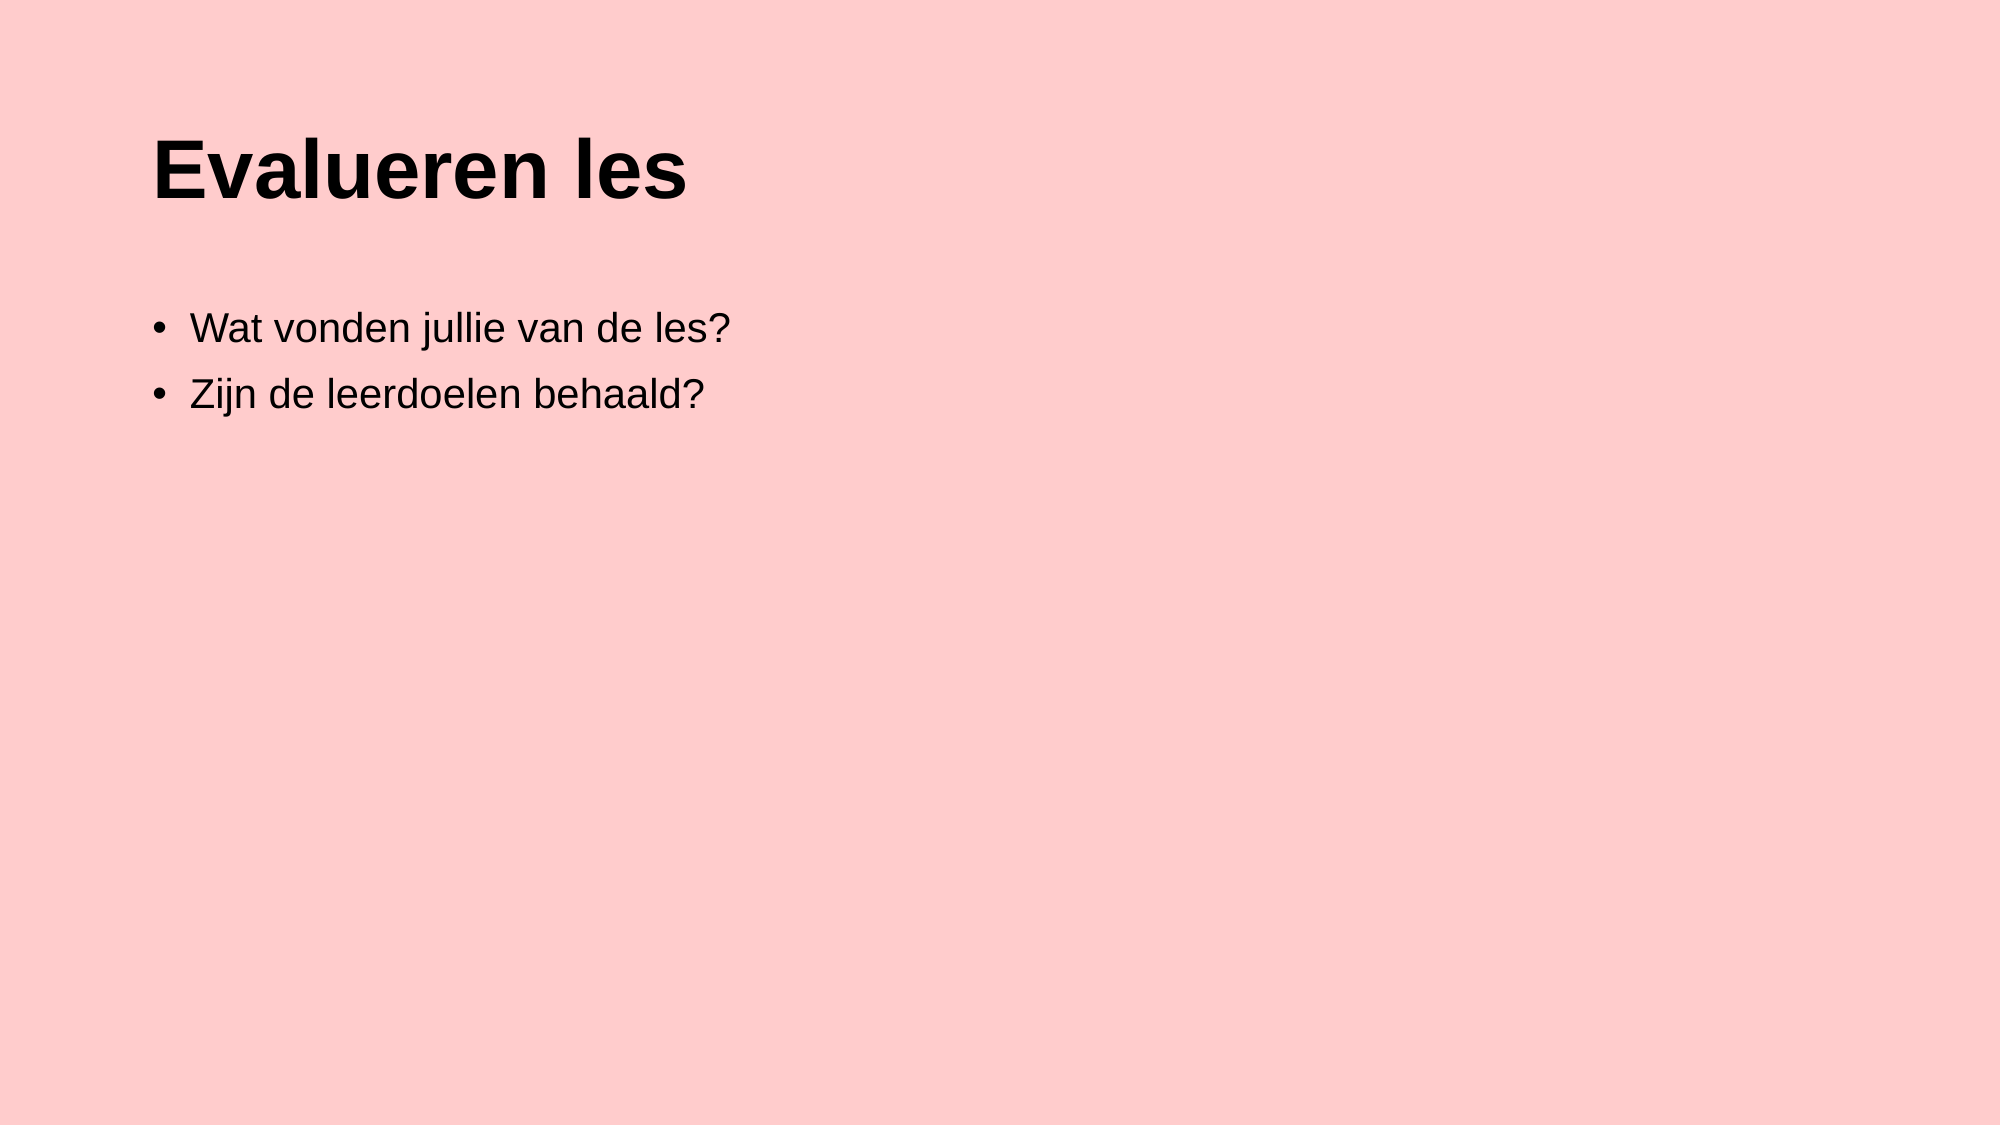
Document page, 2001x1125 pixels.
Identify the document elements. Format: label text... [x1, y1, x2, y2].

title Evalueren les [137, 59, 1863, 278]
list Wat vonden jullie van de les? Zijn de leerdoelen behaald? [137, 299, 1863, 1014]
